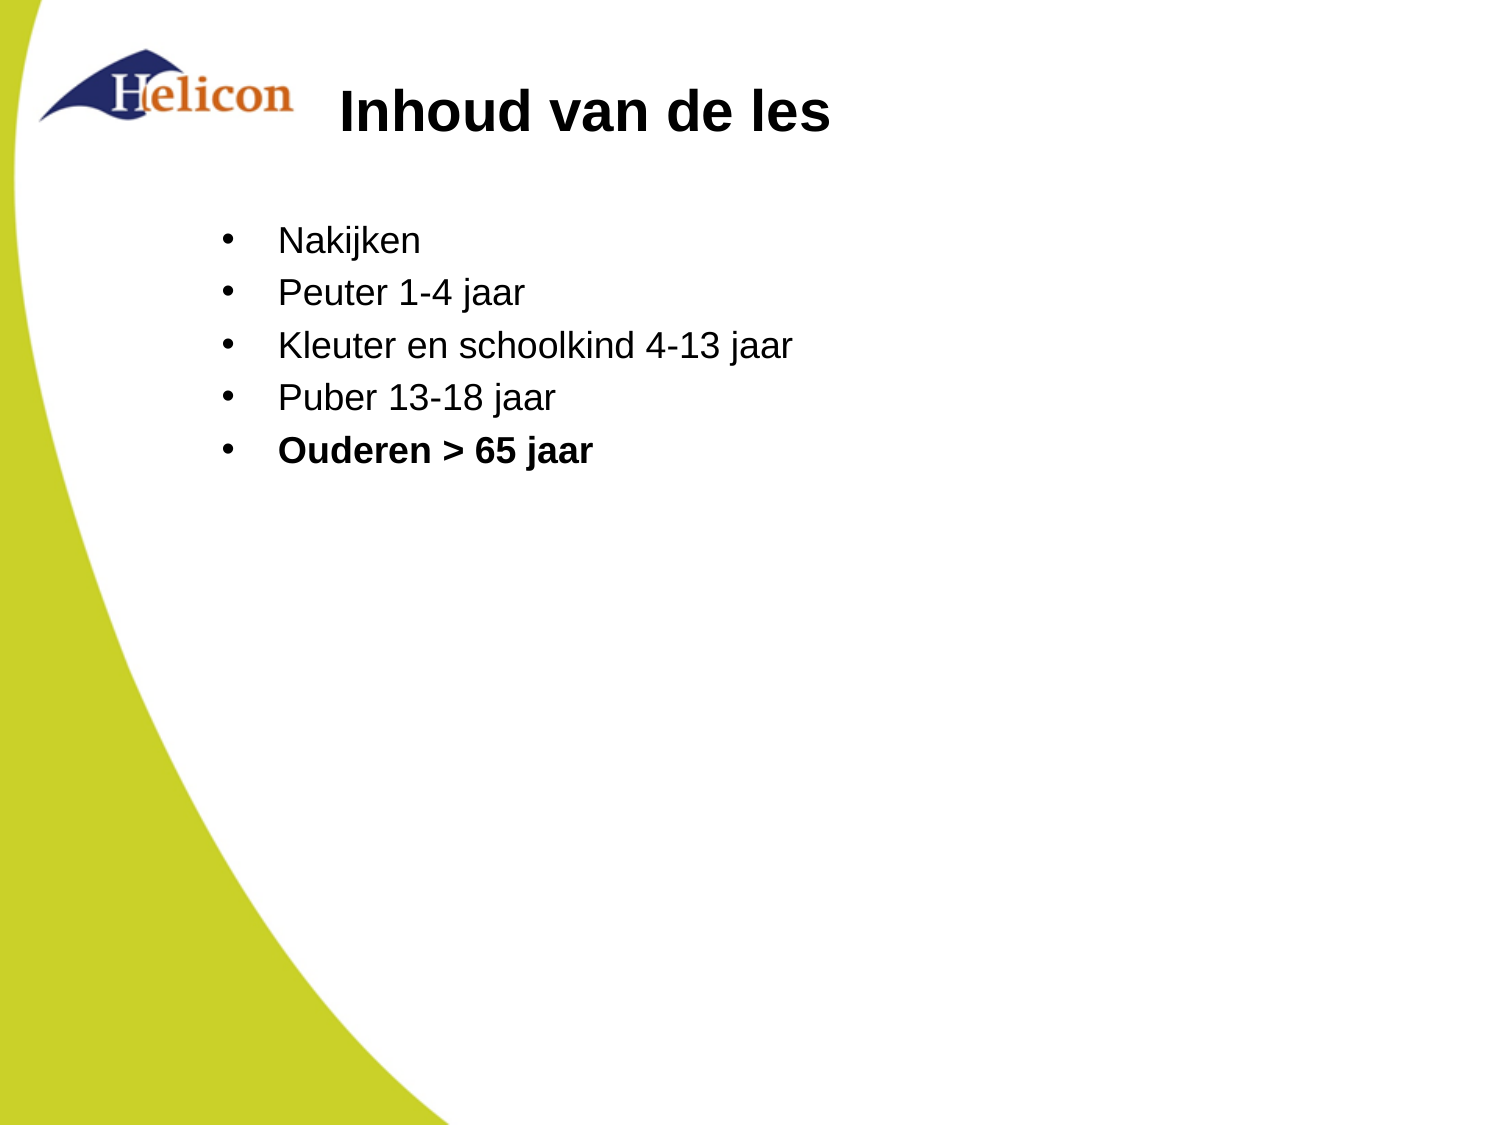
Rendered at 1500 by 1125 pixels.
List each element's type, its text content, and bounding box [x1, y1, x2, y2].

picture [0, 0, 1500, 1125]
title Inhoud van de les [324, 54, 1415, 161]
list Nakijken Peuter 1-4 jaar Kleuter en schoolkind 4-13 jaar Puber 13-18 jaar Ouderen > 65 jaar [206, 208, 1296, 776]
